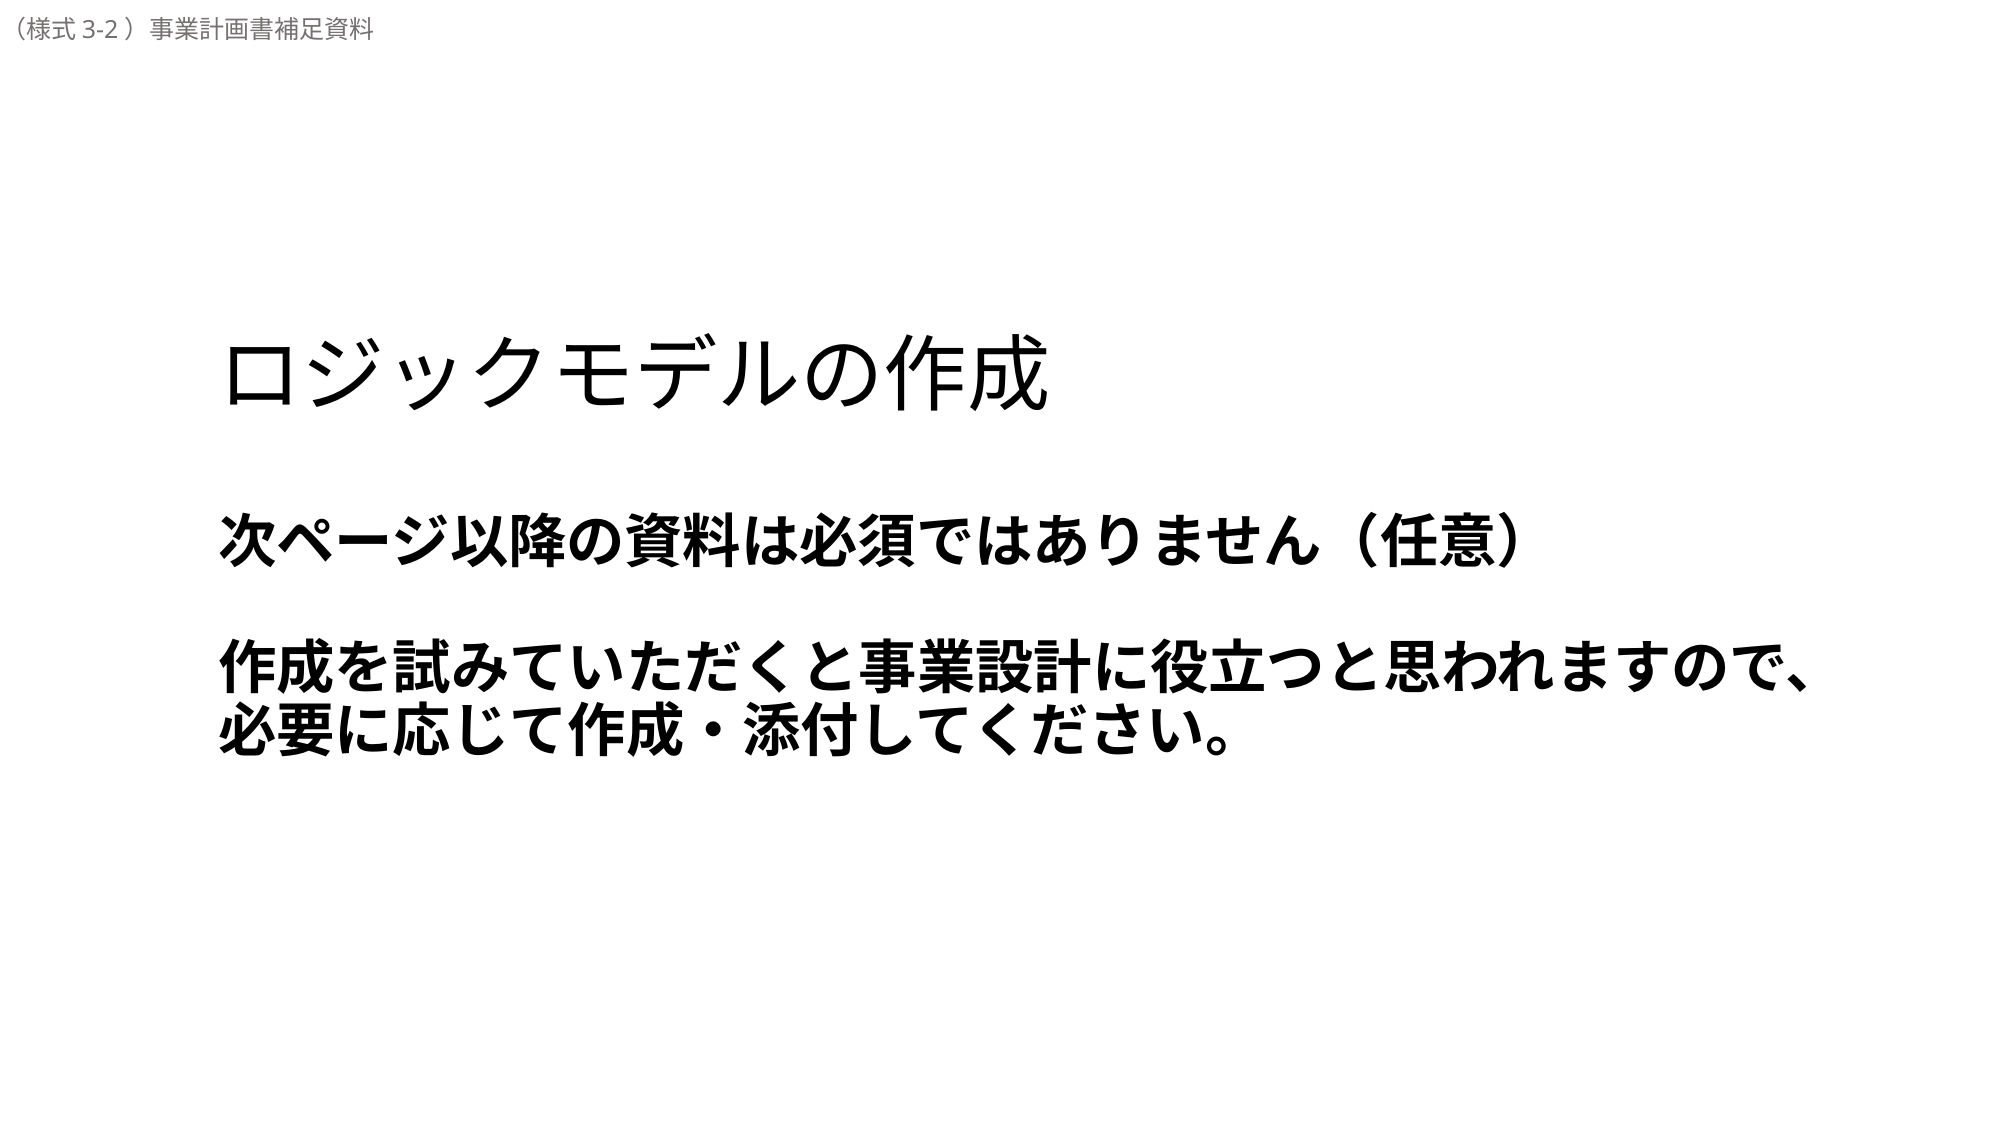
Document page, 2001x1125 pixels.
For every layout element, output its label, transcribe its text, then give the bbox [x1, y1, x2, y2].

title ロジックモデルの作成 次ページ以降の資料は必須ではありません（任意） 作成を試みていただくと事業設計に役立つと思われますので、 必要に応じて作成・添付してください。 [187, 133, 1913, 872]
text_box （様式3-2）事業計画書補足資料 [0, 5, 390, 51]
